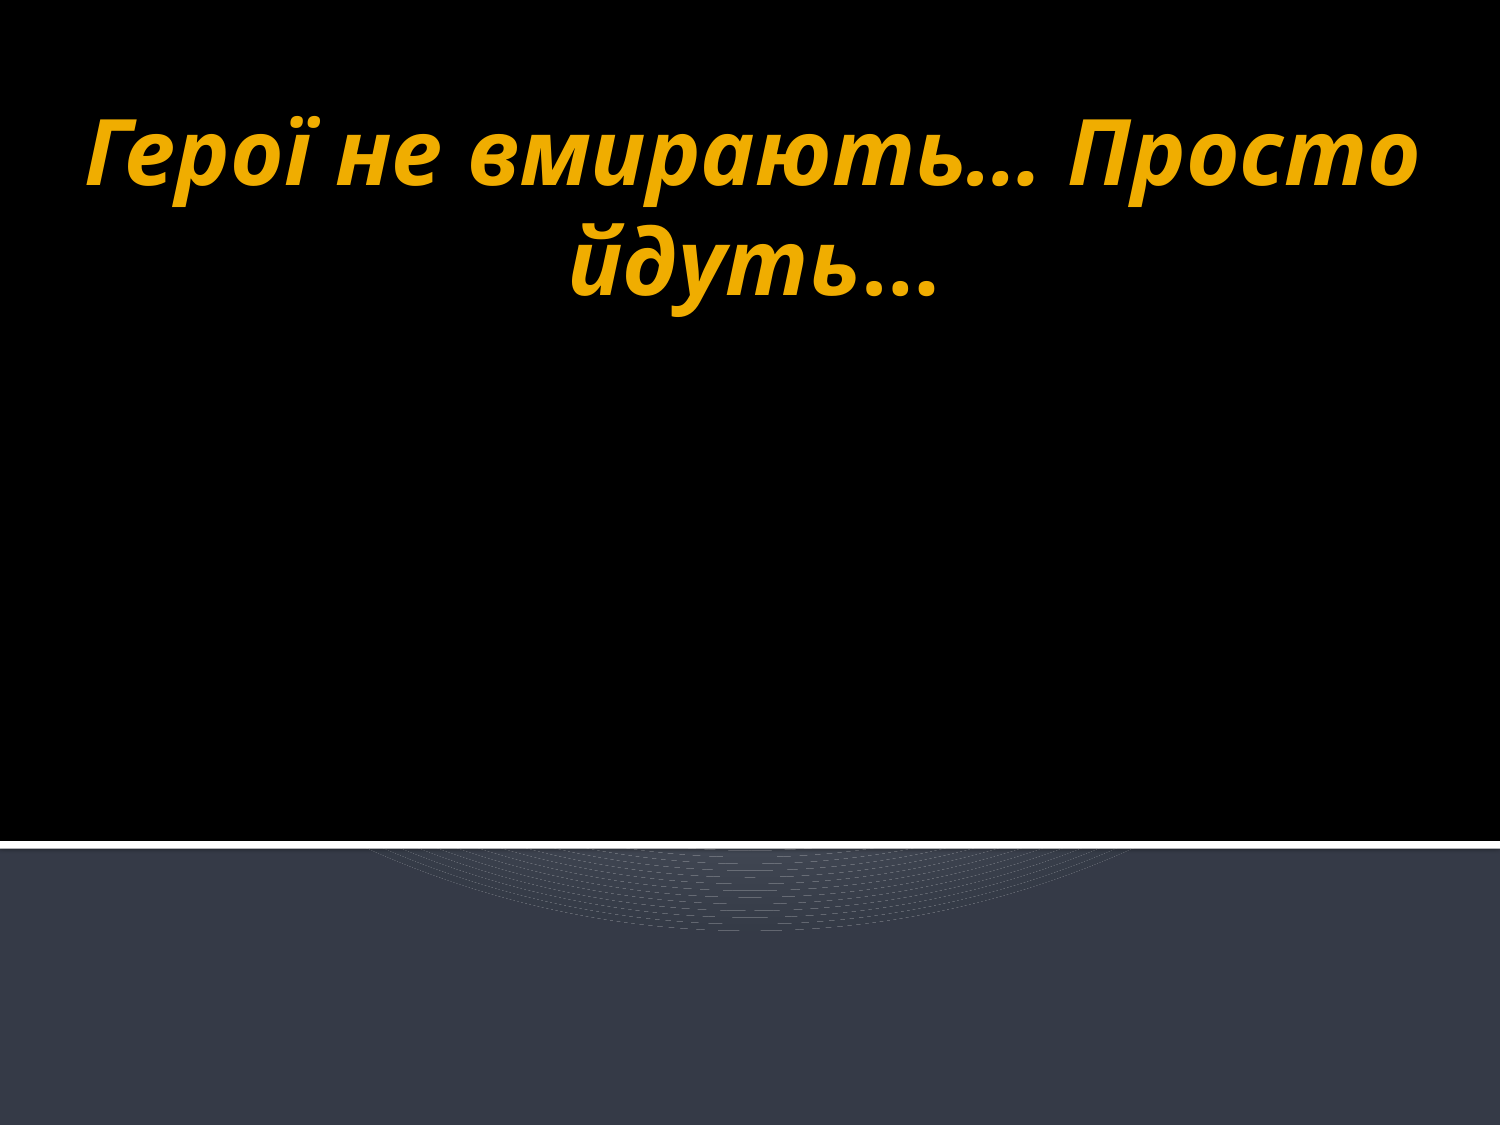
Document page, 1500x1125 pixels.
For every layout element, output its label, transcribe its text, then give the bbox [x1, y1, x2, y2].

title Герої не вмирають… Просто йдуть… [23, 93, 1477, 369]
